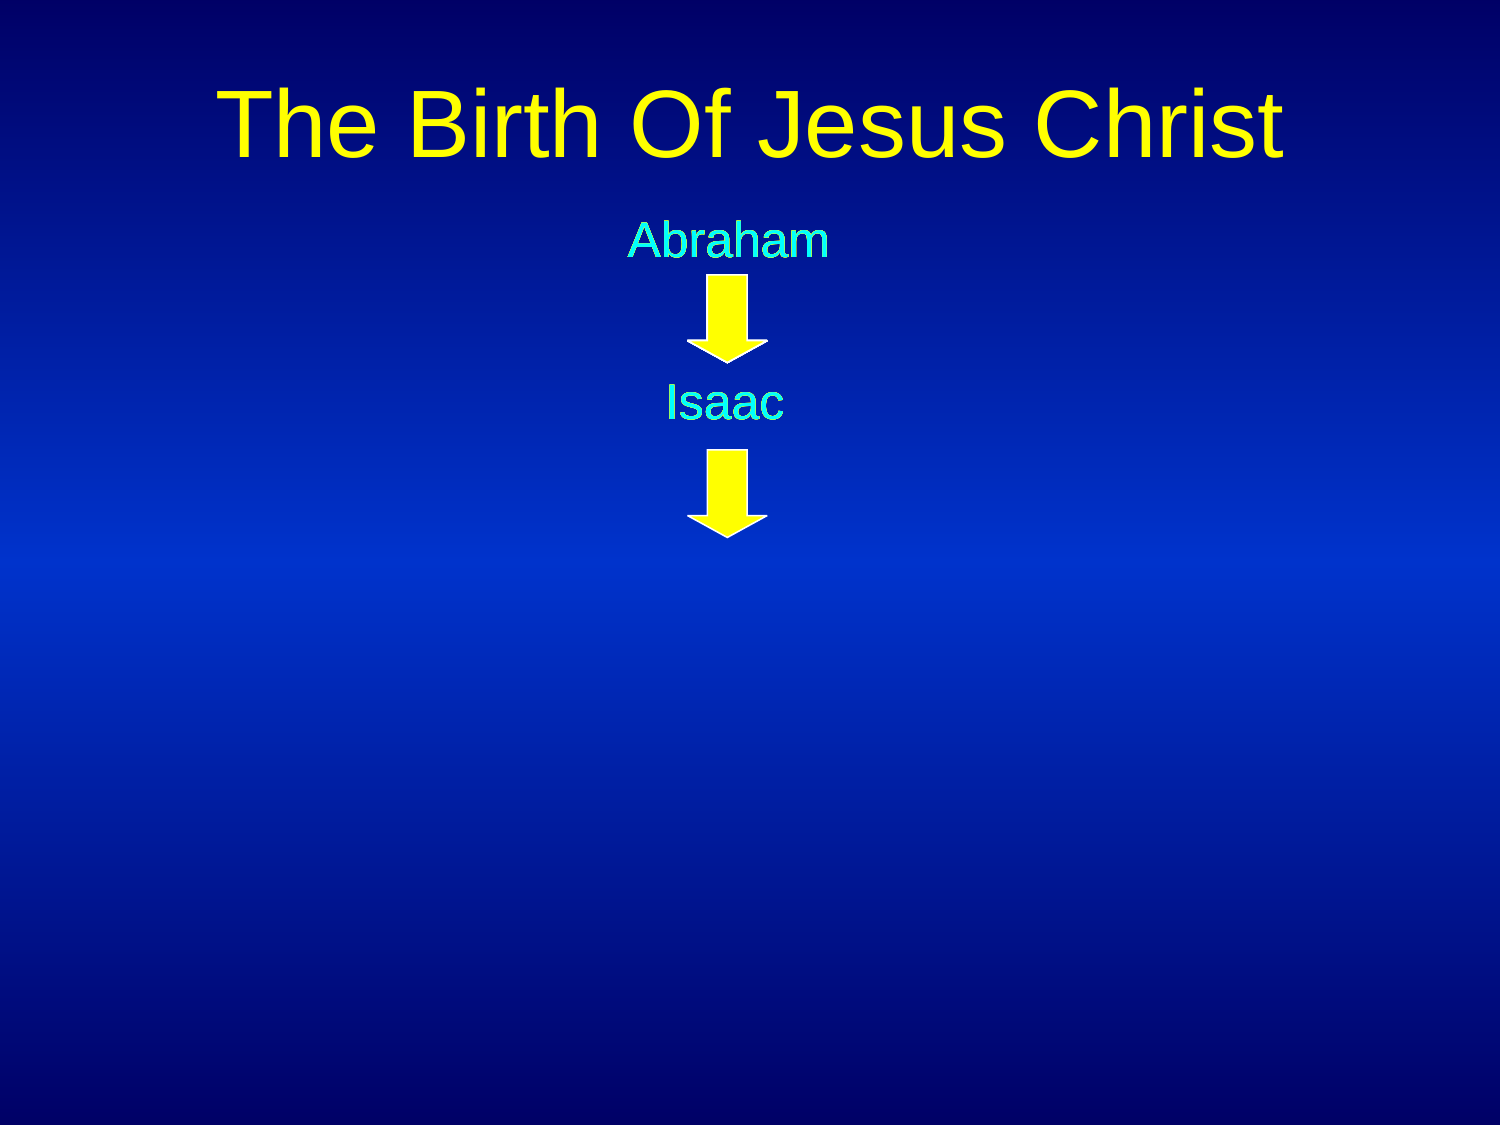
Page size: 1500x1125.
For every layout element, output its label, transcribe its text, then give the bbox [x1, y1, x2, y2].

title The Birth Of Jesus Christ [37, 24, 1463, 213]
text_box [687, 274, 768, 363]
text_box [687, 449, 768, 538]
text_box Isaac [650, 362, 800, 438]
text_box Abraham [612, 199, 846, 275]
